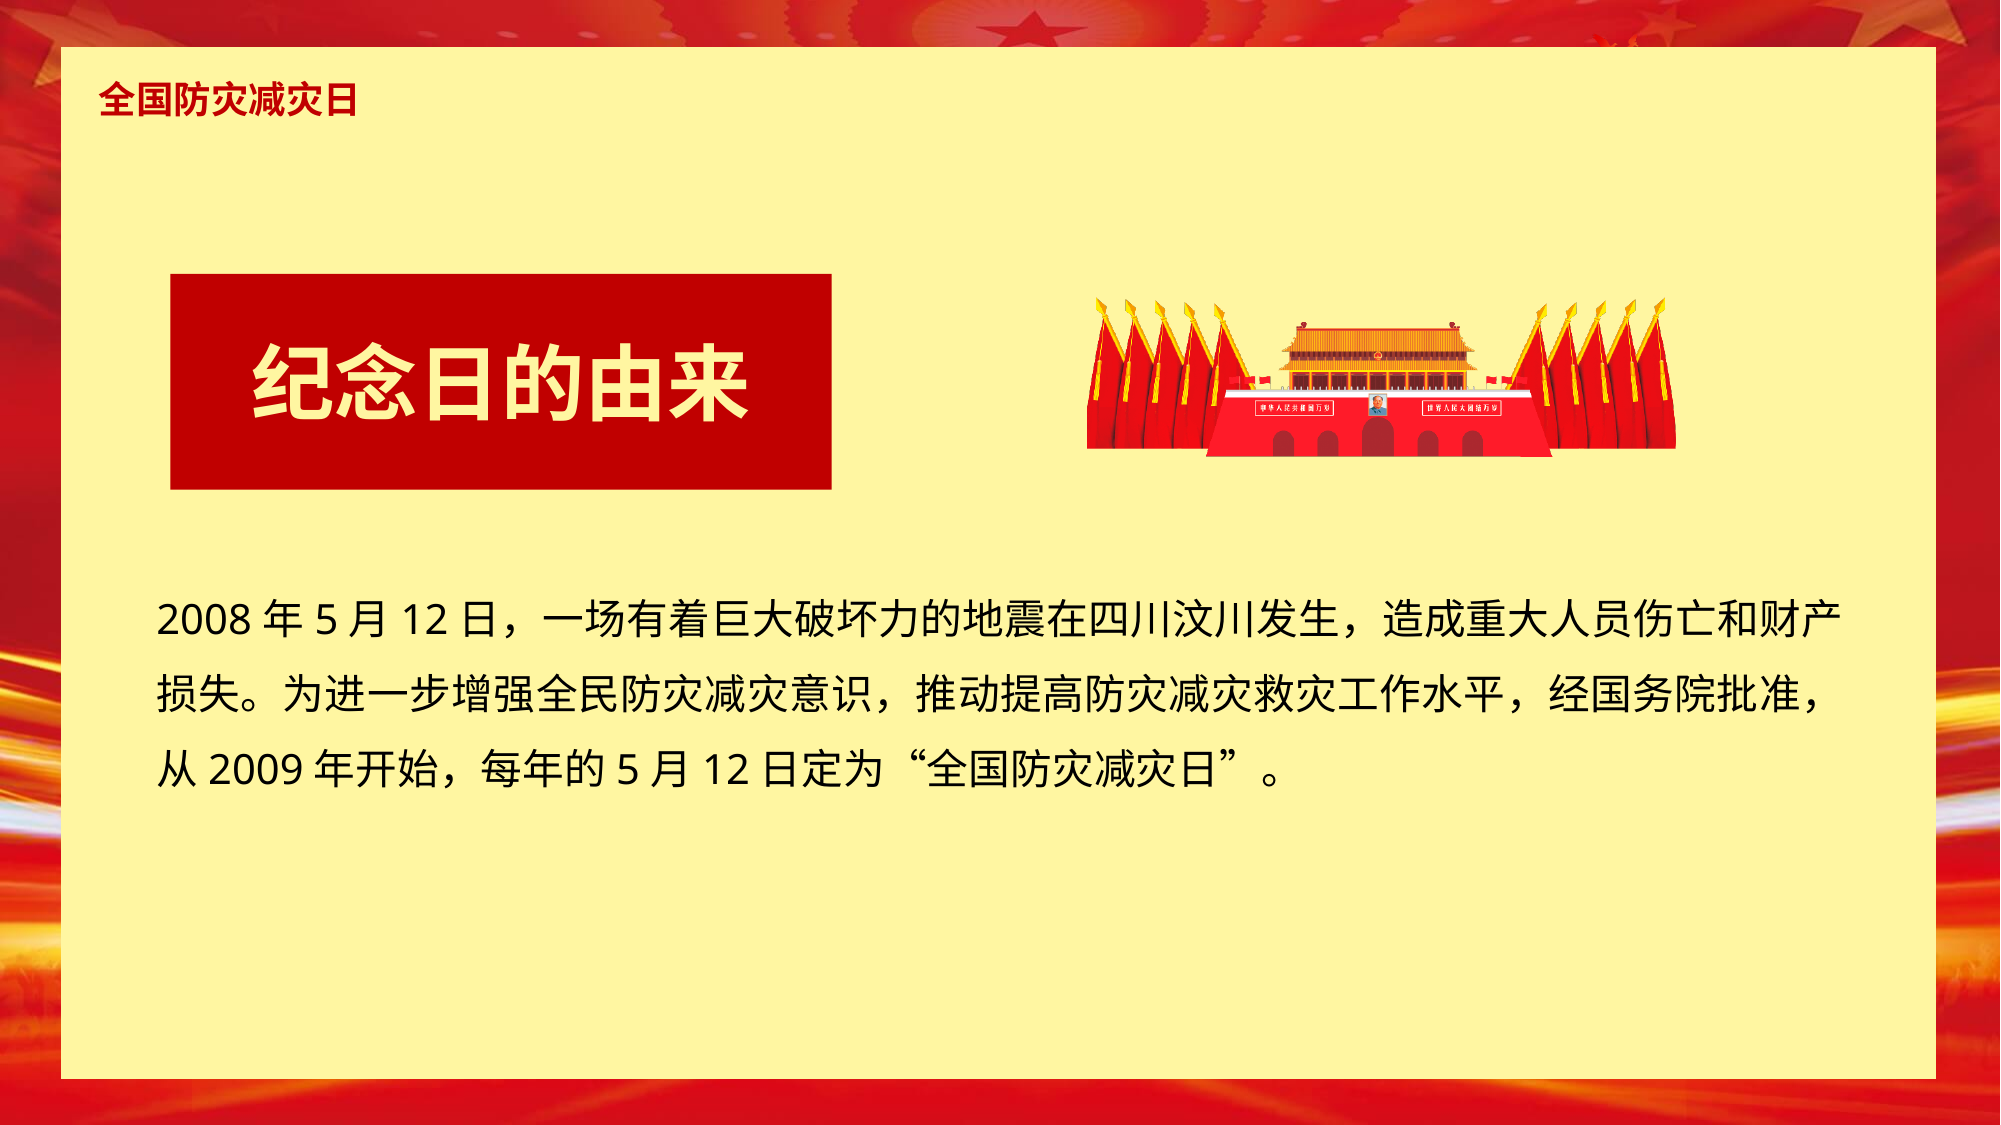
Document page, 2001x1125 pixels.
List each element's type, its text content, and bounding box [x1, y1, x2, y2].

text_box 纪念日的由来 [170, 273, 832, 490]
text_box 2008年5月12日，一场有着巨大破坏力的地震在四川汶川发生，造成重大人员伤亡和财产损失。为进一步增强全民防灾减灾意识，推动提高防灾减灾救灾工作水平，经国务院批准，从2009年开始，每年的5月12日定为“全国防灾减灾日”。 [141, 560, 1859, 801]
picture [0, 0, 2000, 1125]
text_box [61, 47, 1936, 1079]
text_box 全国防灾减灾日 [83, 68, 377, 129]
